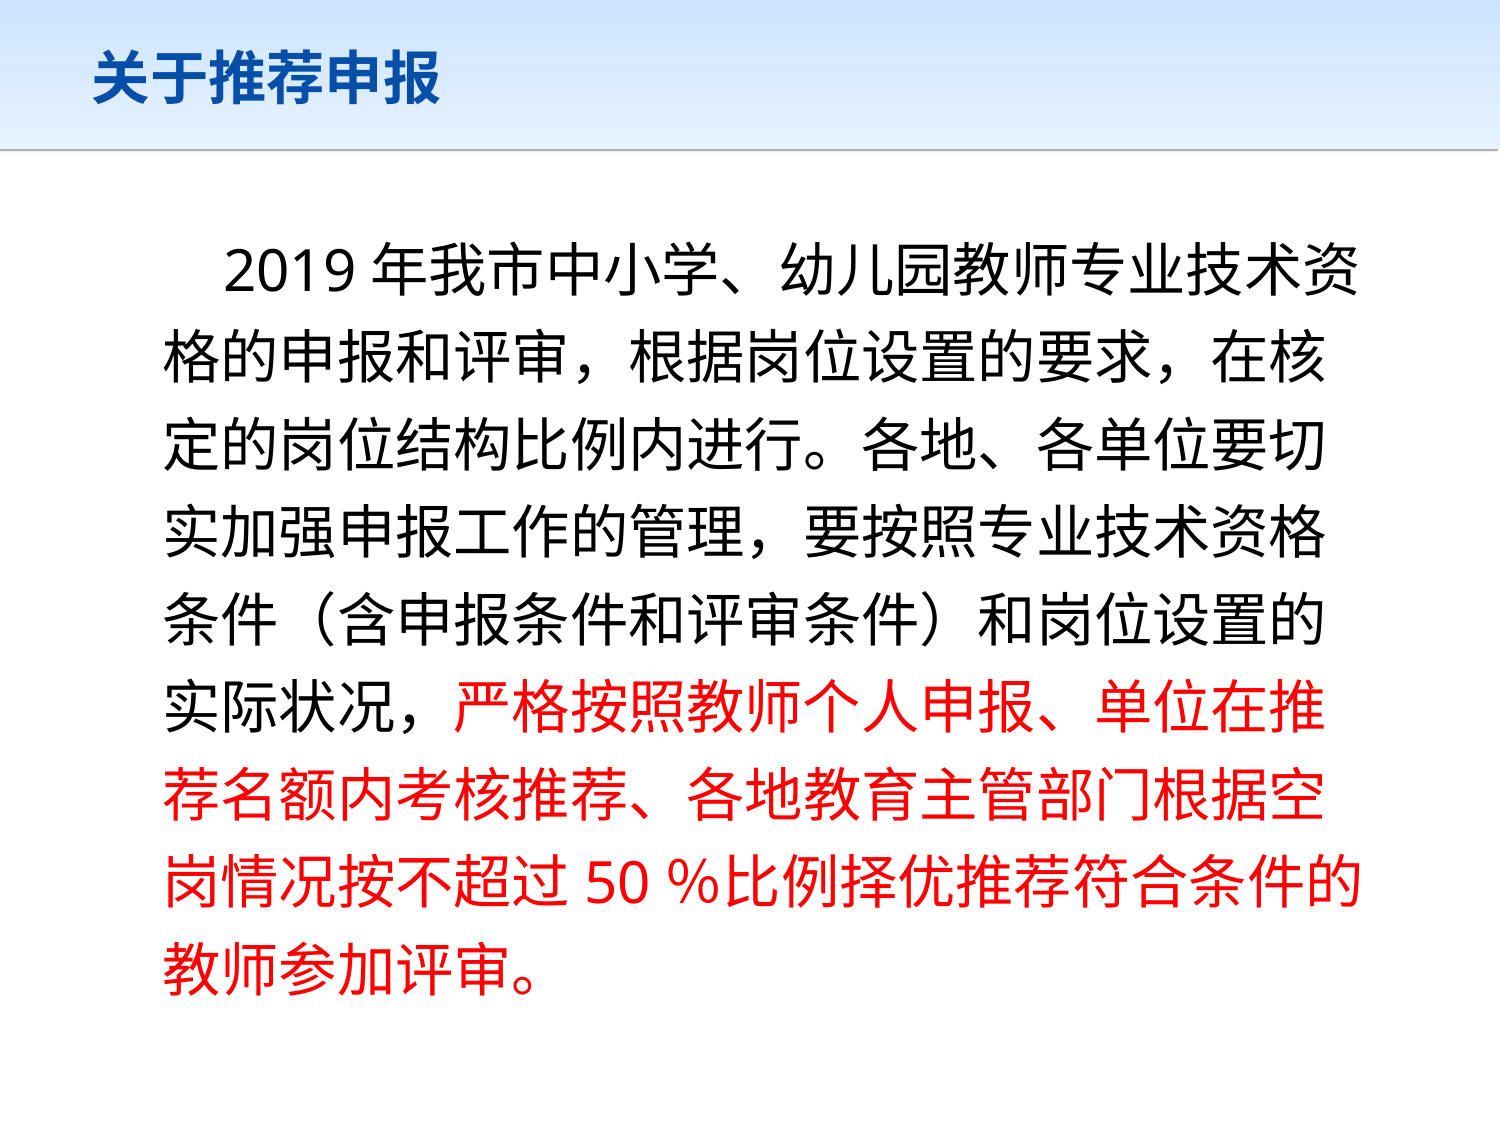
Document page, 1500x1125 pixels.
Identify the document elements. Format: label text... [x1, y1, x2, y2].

title 关于推荐申报 [76, 23, 1424, 131]
text_box 2019年我市中小学、幼儿园教师专业技术资格的申报和评审，根据岗位设置的要求，在核定的岗位结构比例内进行。各地、各单位要切实加强申报工作的管理，要按照专业技术资格条件（含申报条件和评审条件）和岗位设置的实际状况，严格按照教师个人申报、单位在推荐名额内考核推荐、各地教育主管部门根据空岗情况按不超过50％比例择优推荐符合条件的教师参加评审。 [147, 208, 1400, 1010]
